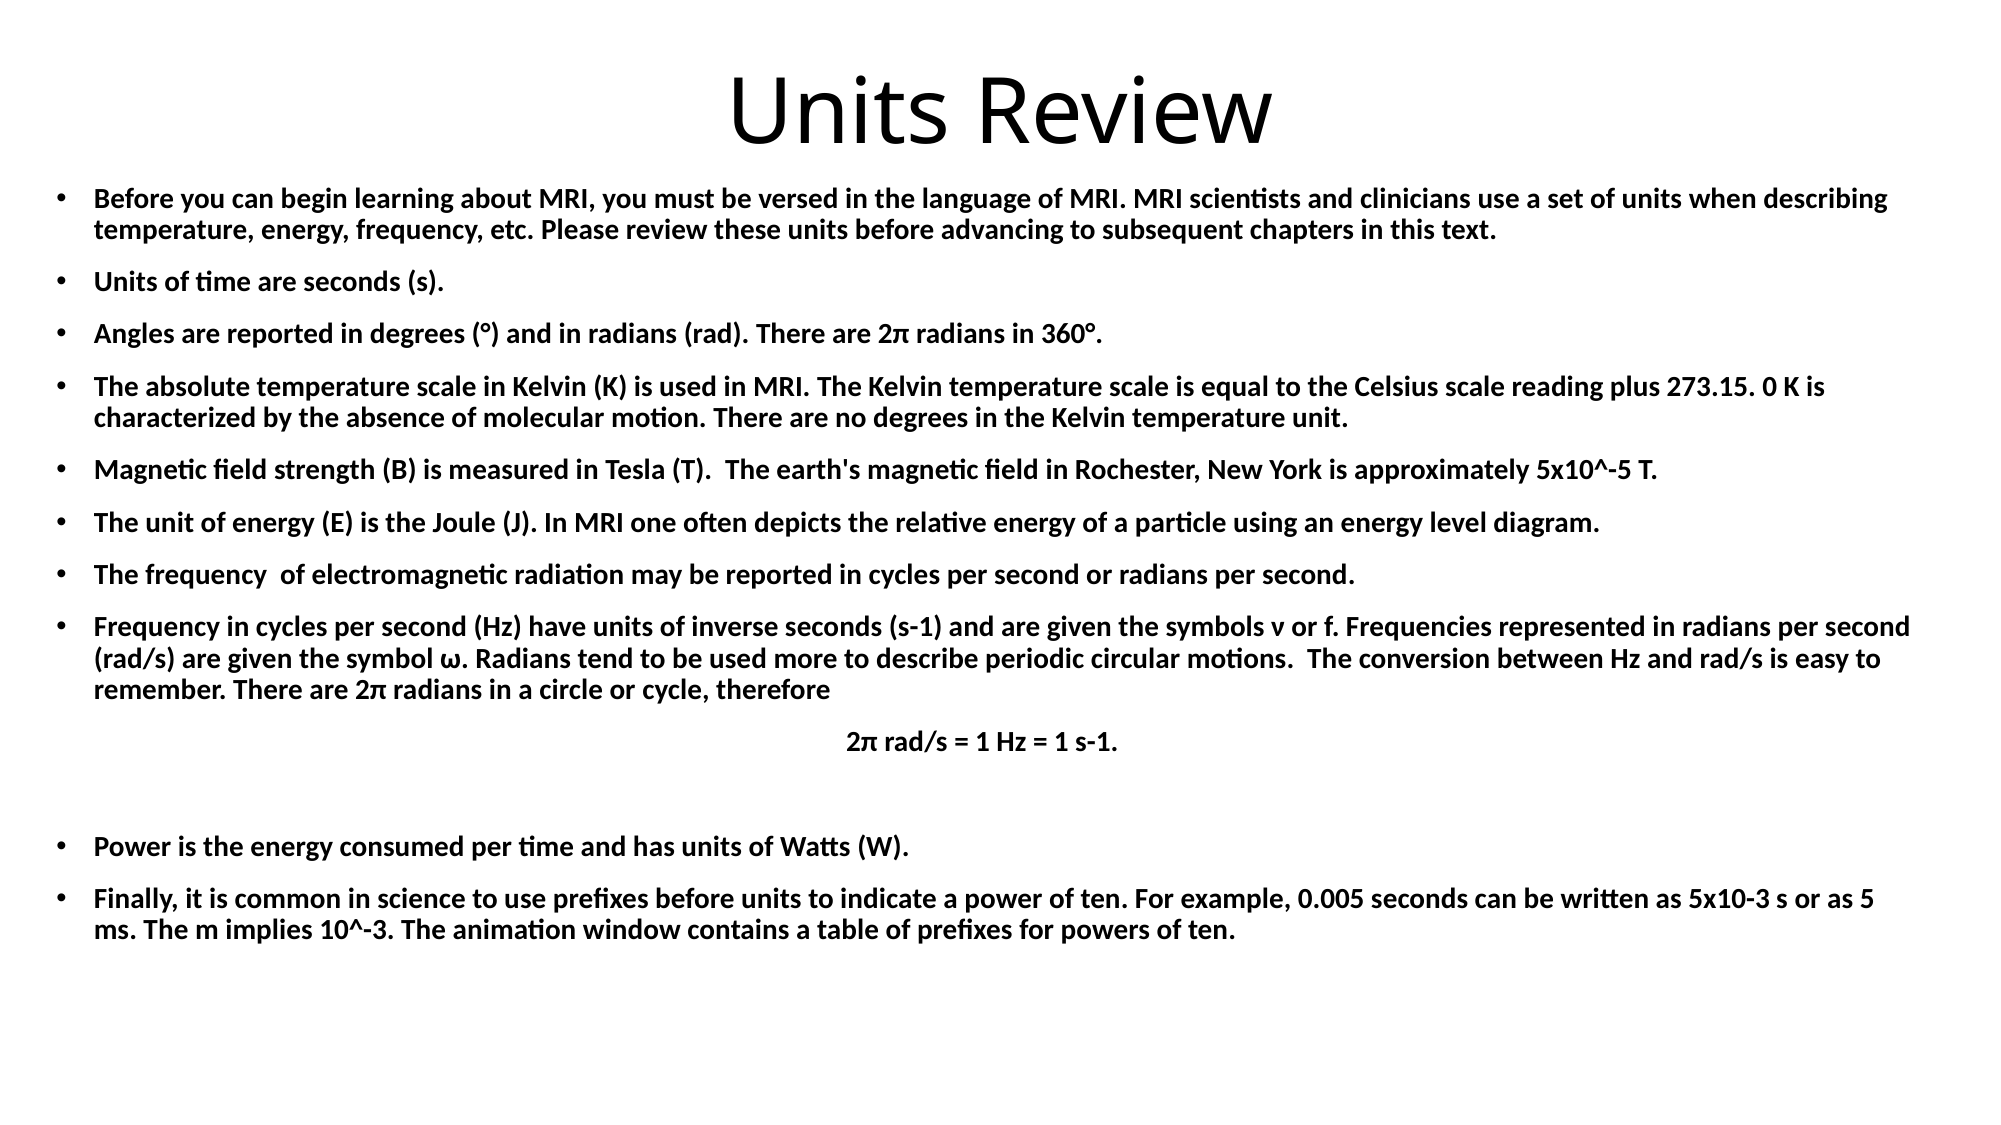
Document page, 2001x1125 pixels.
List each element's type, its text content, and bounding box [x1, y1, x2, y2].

list Before you can begin learning about MRI, you must be versed in the language of MRI. MRI scientists and clinicians use a set of units when describing temperature, energy, frequency, etc. Please review these units before advancing to subsequent chapters in this text. Units of time are seconds (s). Angles are reported in degrees (°) and in radians (rad). There are 2π radians in 360°. The absolute temperature scale in Kelvin (K) is used in MRI. The Kelvin temperature scale is equal to the Celsius scale reading plus 273.15. 0 K is characterized by the absence of molecular motion. There are no degrees in the Kelvin temperature unit. Magnetic field strength (B) is measured in Tesla (T). The earth's magnetic field in Rochester, New York is approximately 5x10^-5 T. The unit of energy (E) is the Joule (J). In MRI one often depicts the relative energy of a particle using an energy level diagram. The frequency of electromagnetic radiation may be reported in cycles per second or radians per second. Frequency in cycles per second (Hz) have units of inverse seconds (s-1) and are given the symbols ν or f. Frequencies represented in radians per second (rad/s) are given the symbol ω. Radians tend to be used more to describe periodic circular motions. The conversion between Hz and rad/s is easy to remember. There are 2π radians in a circle or cycle, therefore 2π rad/s = 1 Hz = 1 s-1. Power is the energy consumed per time and has units of Watts (W). Finally, it is common in science to use prefixes before units to indicate a power of ten. For example, 0.005 seconds can be written as 5x10-3 s or as 5 ms. The m implies 10^-3. The animation window contains a table of prefixes for powers of ten. [41, 175, 1930, 1084]
title Units Review [137, 59, 1863, 175]
